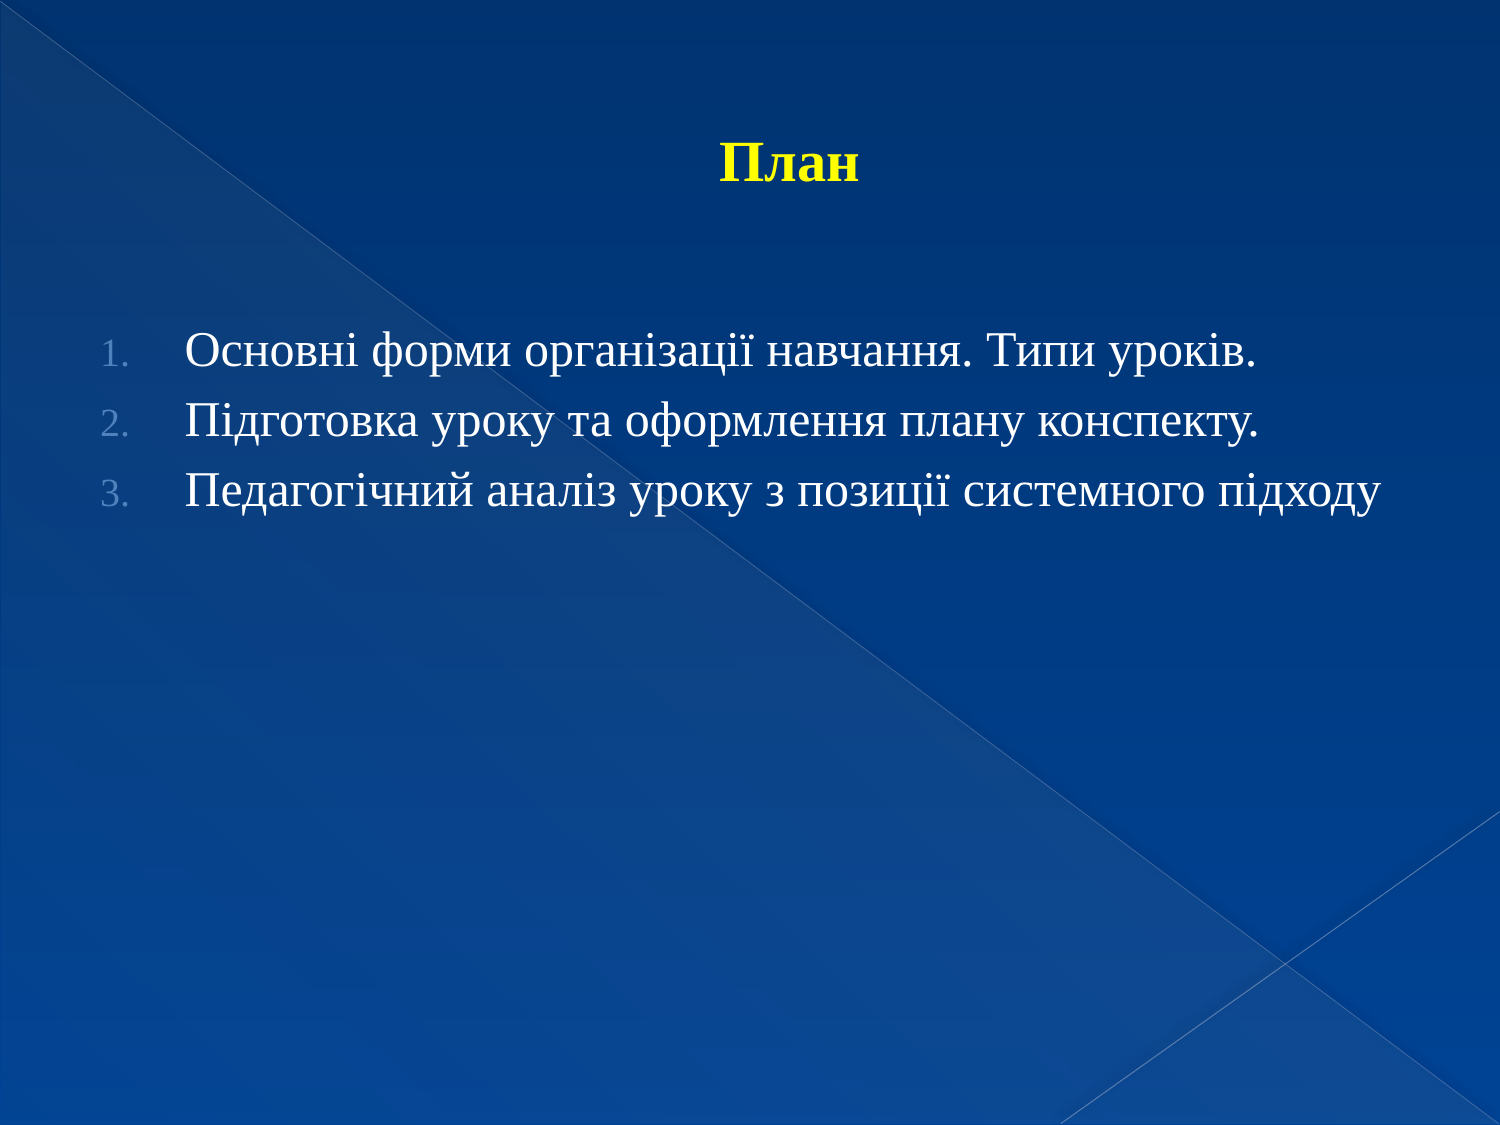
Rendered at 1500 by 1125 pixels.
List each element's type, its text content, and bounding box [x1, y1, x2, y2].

title План [75, 43, 1425, 274]
list Основні форми організації навчання. Типи уроків. Підготовка уроку та оформлення плану конспекту. Педагогічний аналіз уроку з позиції системного підходу [75, 308, 1425, 1059]
